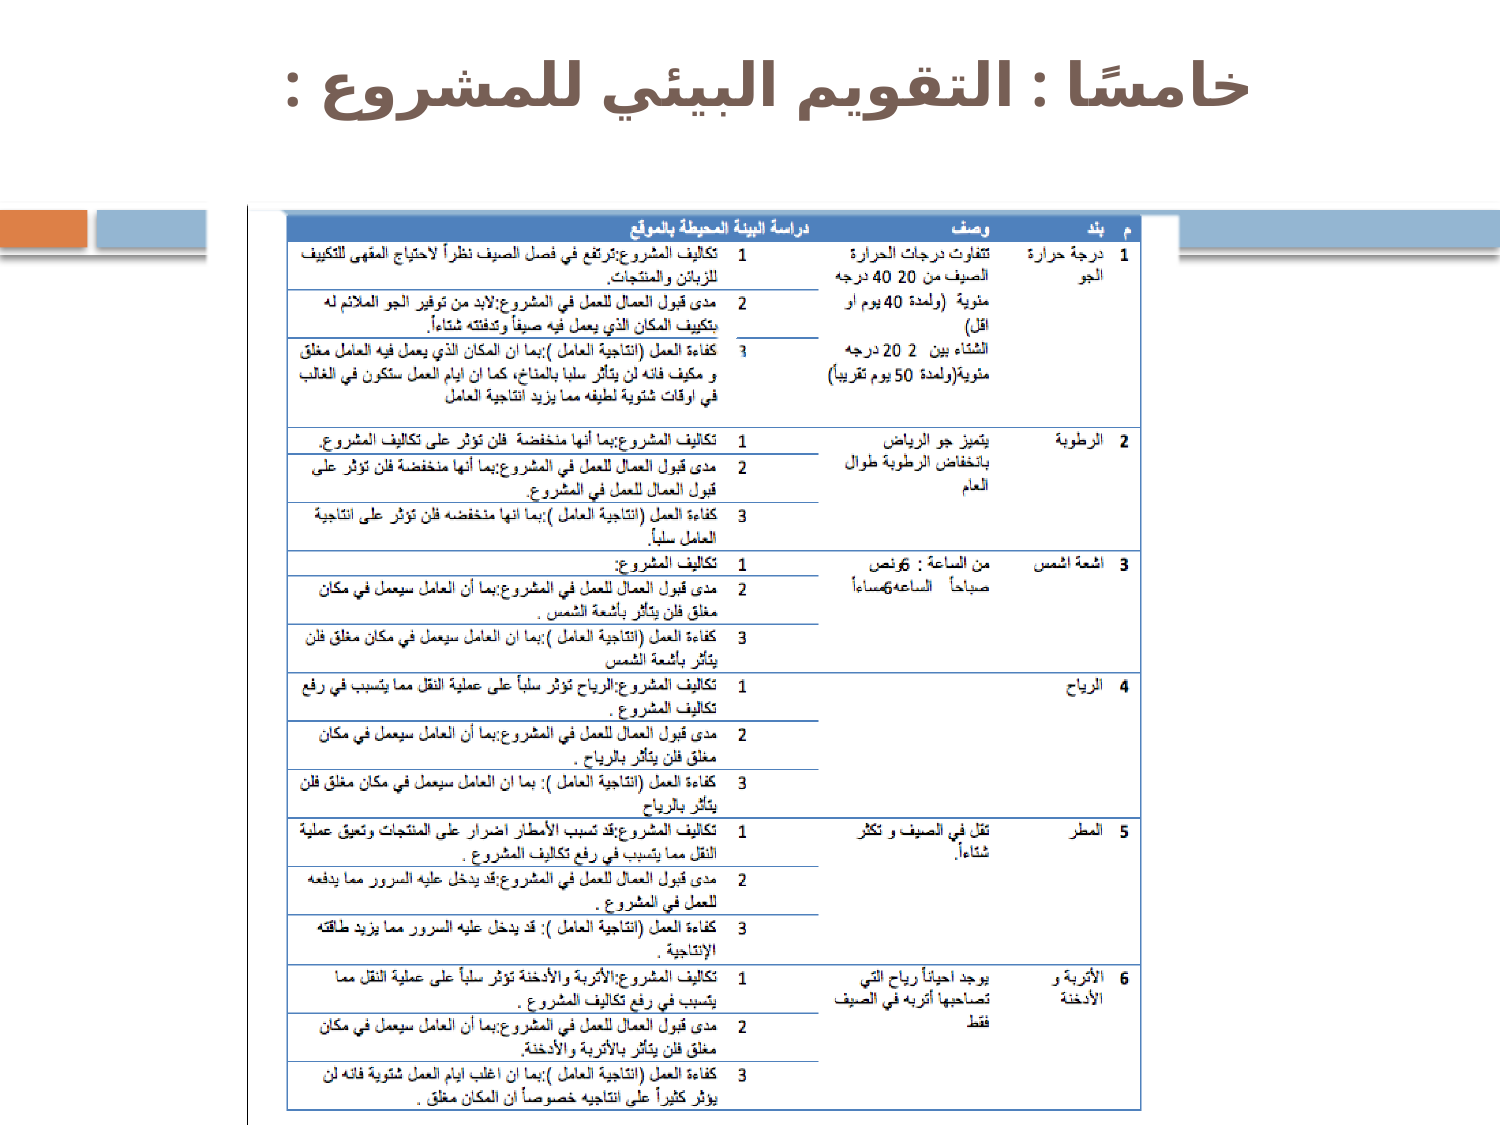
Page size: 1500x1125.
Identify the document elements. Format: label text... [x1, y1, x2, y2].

title خامسًا : التقويم البيئي للمشروع : [100, 37, 1438, 88]
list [0, 89, 1500, 1125]
